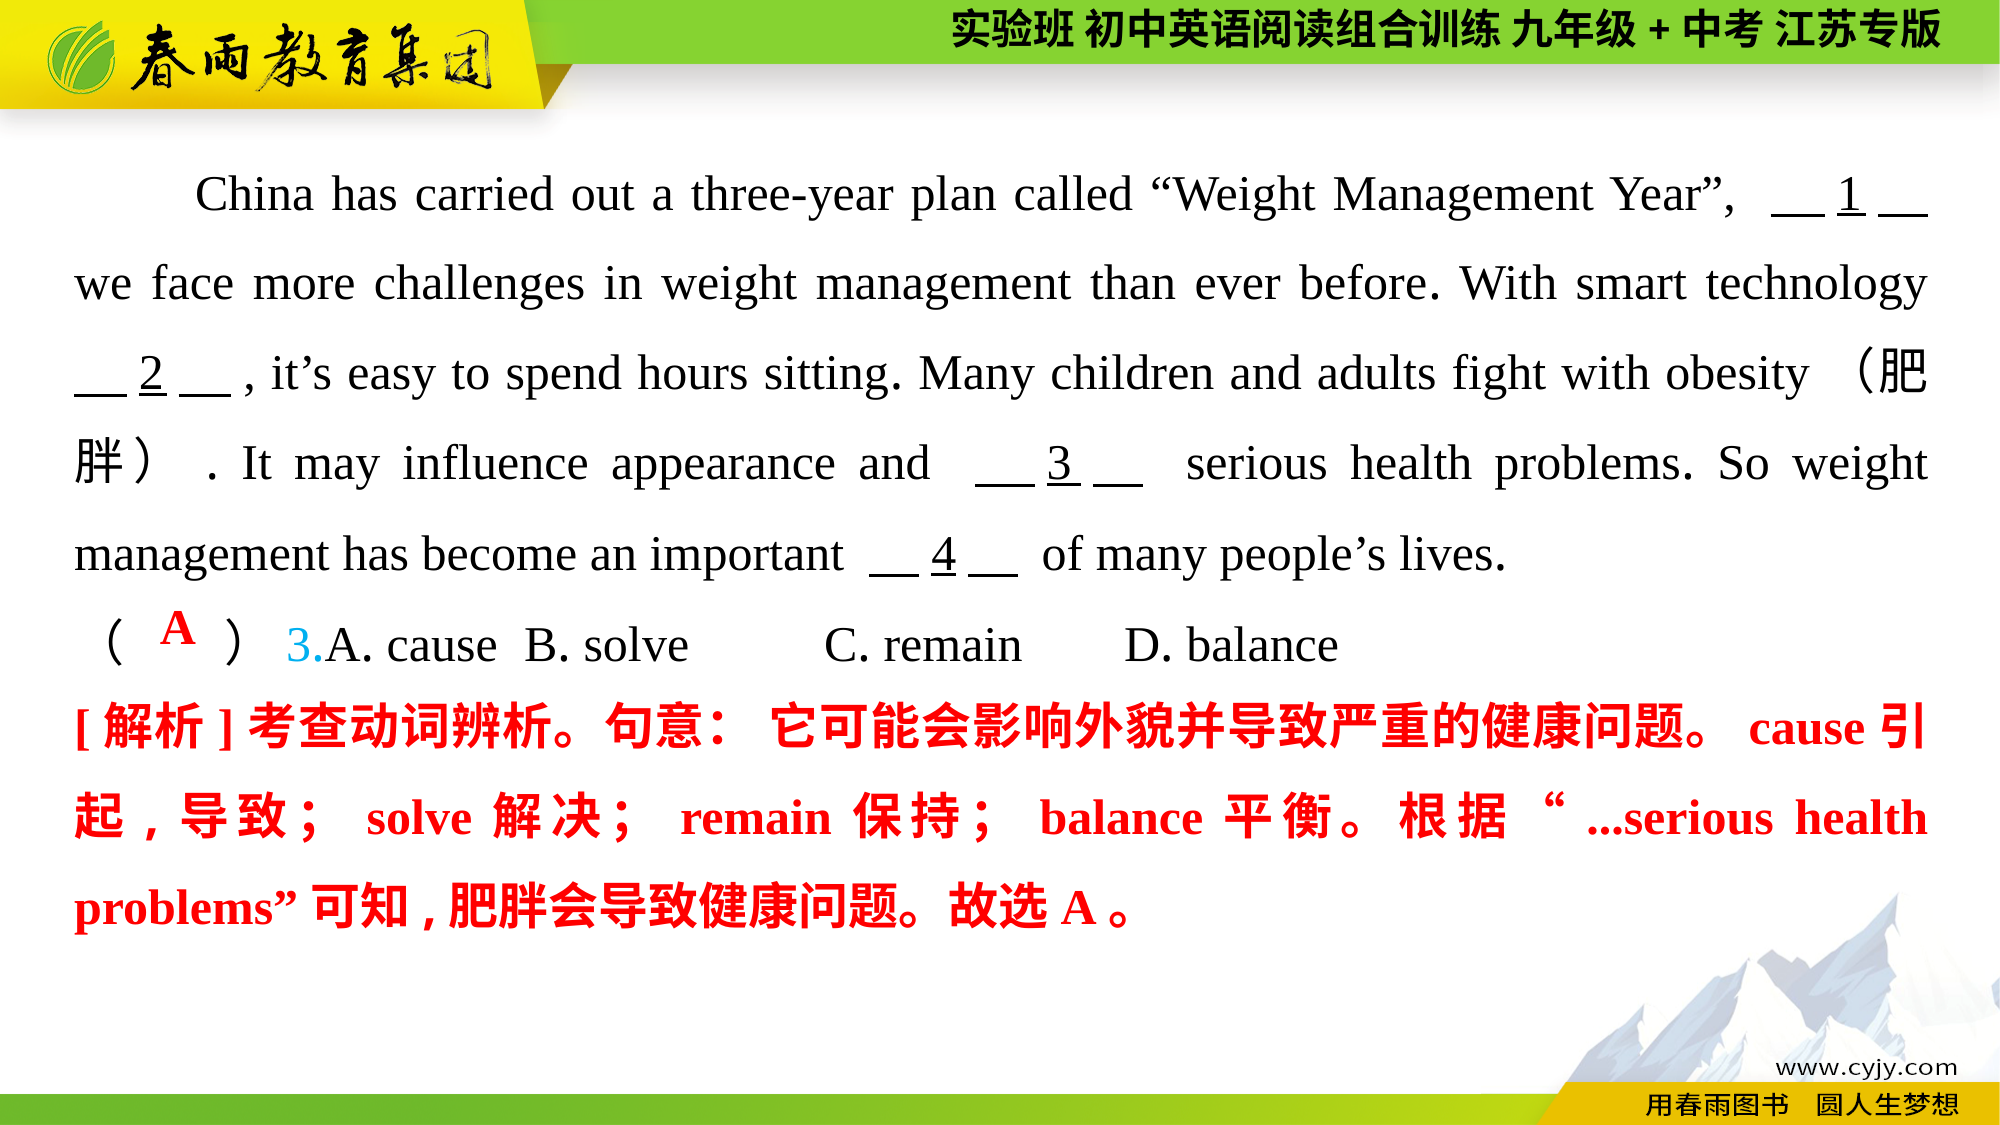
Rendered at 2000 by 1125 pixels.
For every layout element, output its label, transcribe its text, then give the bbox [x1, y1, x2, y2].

text_box [解析]考查动词辨析。句意： 它可能会影响外貌并导致严重的健康问题。cause引起,导致；solve解决；remain保持；balance平衡。根据“...serious health problems”可知,肥胖会导致健康问题。故选A。 [59, 656, 1944, 942]
picture [0, 0, 2000, 1125]
text_box （ ）3.A. cause B. solve C. remain D. balance [59, 574, 1944, 656]
list China has carried out a three-year plan called “Weight Management Year”, 1 we face more challenges in weight management than ever before. With smart technology 2 , it’s easy to spend hours sitting. Many children and adults fight with obesity（肥胖）. It may influence appearance and 3 serious health problems. So weight management has become an important 4 of many people’s lives. [59, 122, 1944, 574]
text_box A [145, 587, 212, 656]
